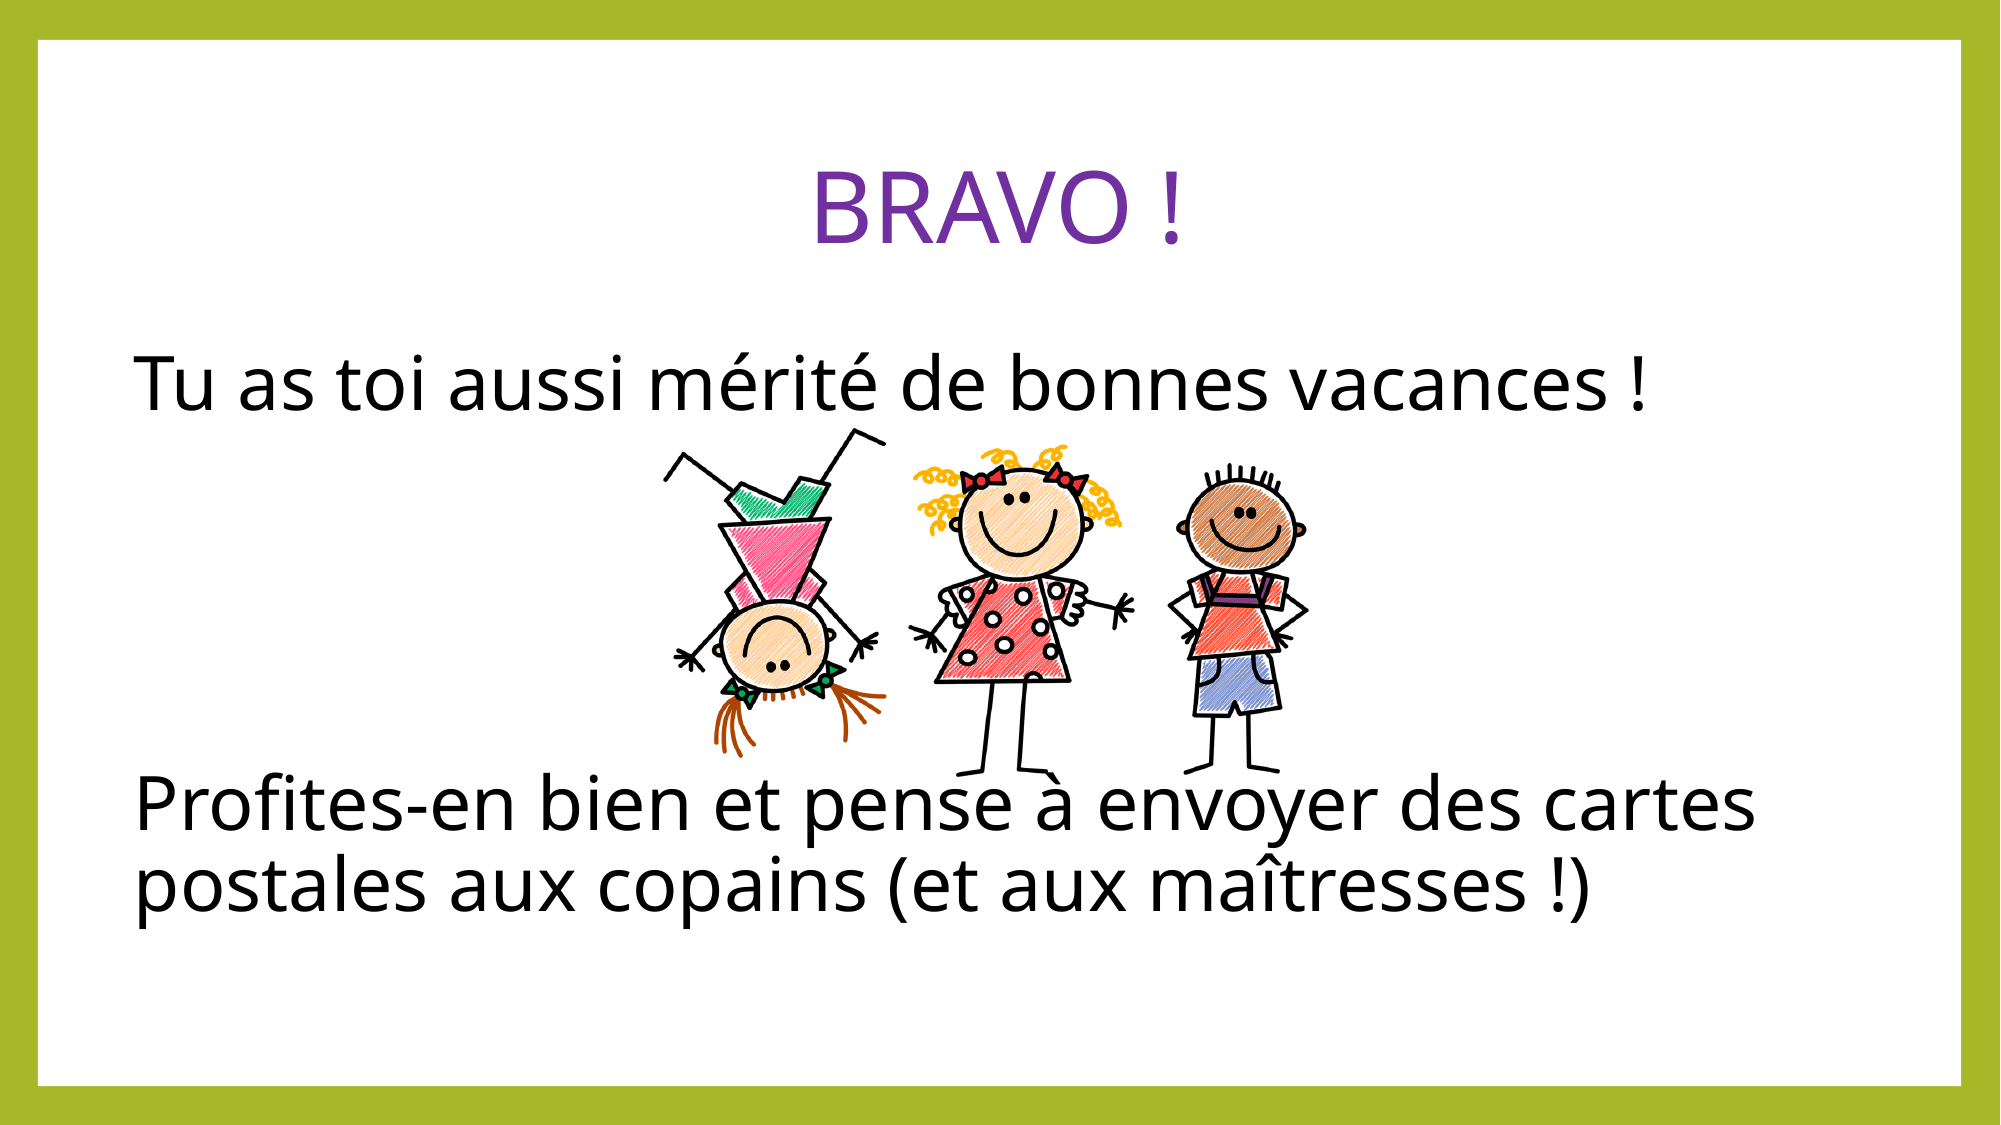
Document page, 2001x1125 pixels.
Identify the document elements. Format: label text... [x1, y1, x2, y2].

list Tu as toi aussi mérité de bonnes vacances ! Profites-en bien et pense à envoyer des cartes postales aux copains (et aux maîtresses !) [112, 337, 1807, 1000]
title BRAVO ! [187, 99, 1808, 323]
picture [649, 428, 1323, 789]
